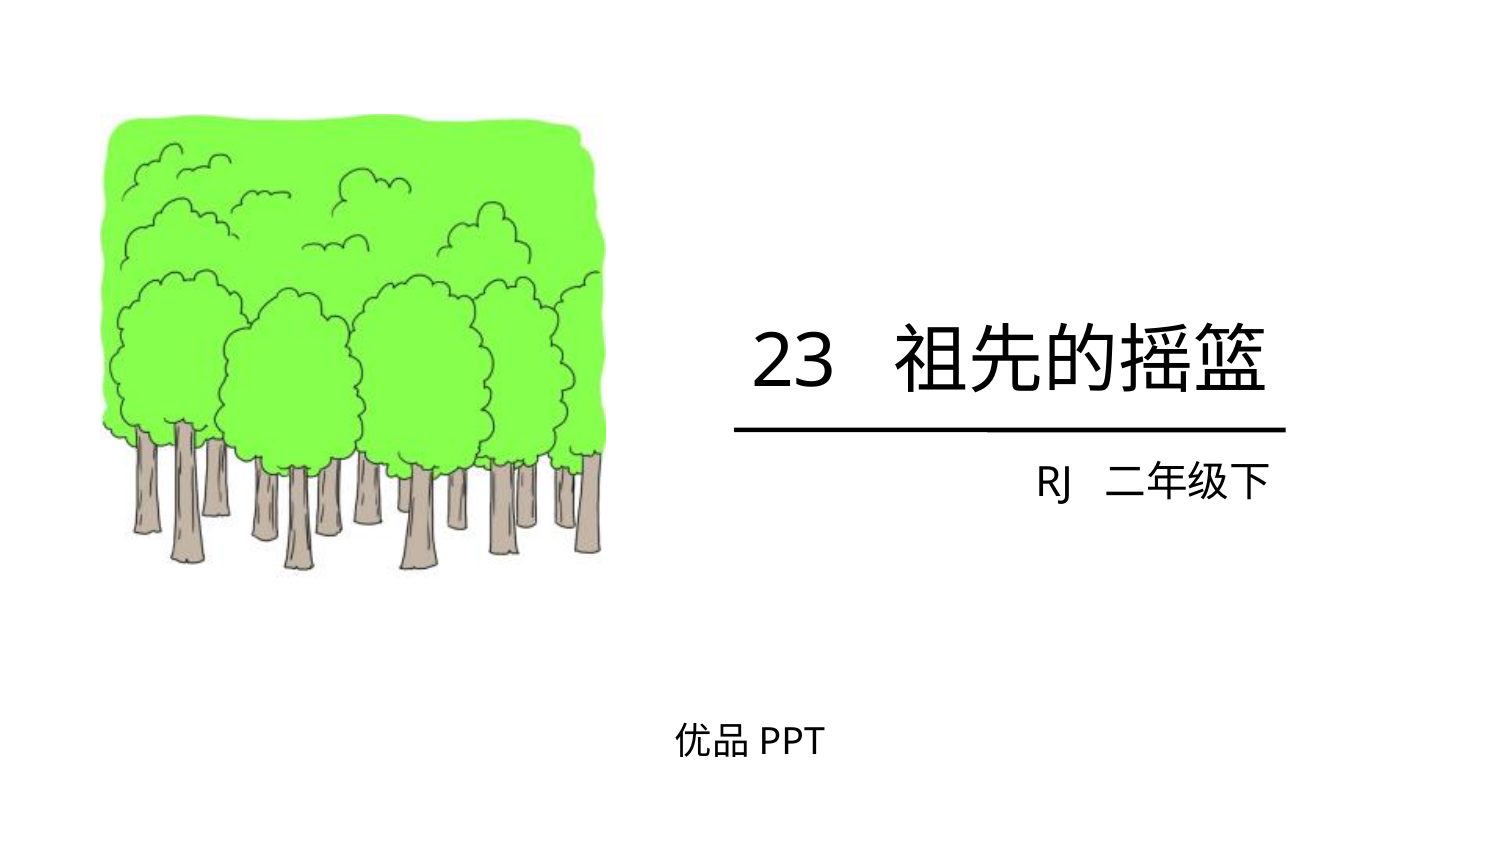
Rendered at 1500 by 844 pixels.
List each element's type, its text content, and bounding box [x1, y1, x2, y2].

text_box 优品PPT [0, 705, 1500, 770]
picture [100, 114, 606, 579]
text_box RJ 二年级下 [974, 446, 1333, 512]
text_box 23 祖先的摇篮 [734, 303, 1286, 409]
